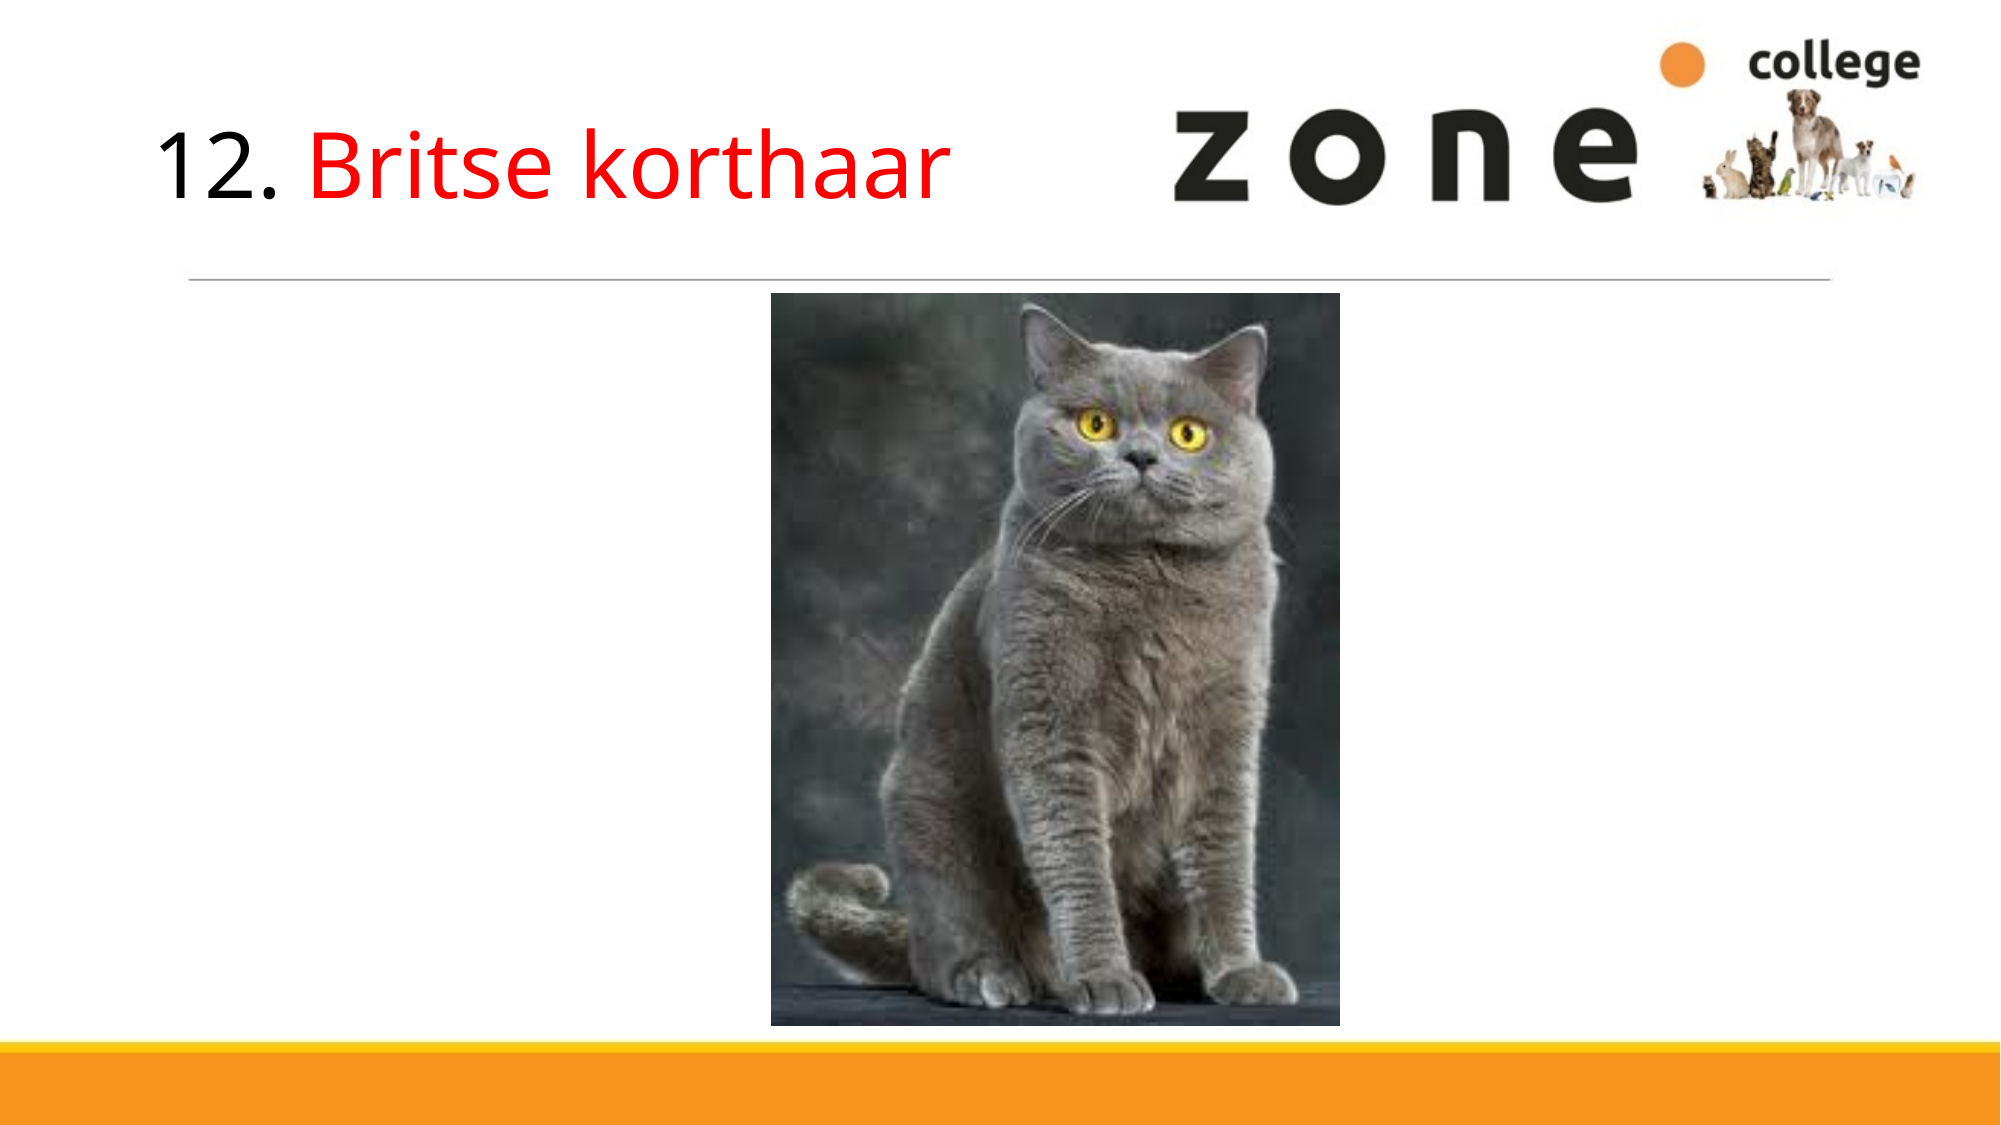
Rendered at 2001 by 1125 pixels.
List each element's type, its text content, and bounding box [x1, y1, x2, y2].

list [771, 293, 1340, 1026]
title 12. Britse korthaar [137, 59, 1863, 278]
picture [0, 0, 2001, 1125]
